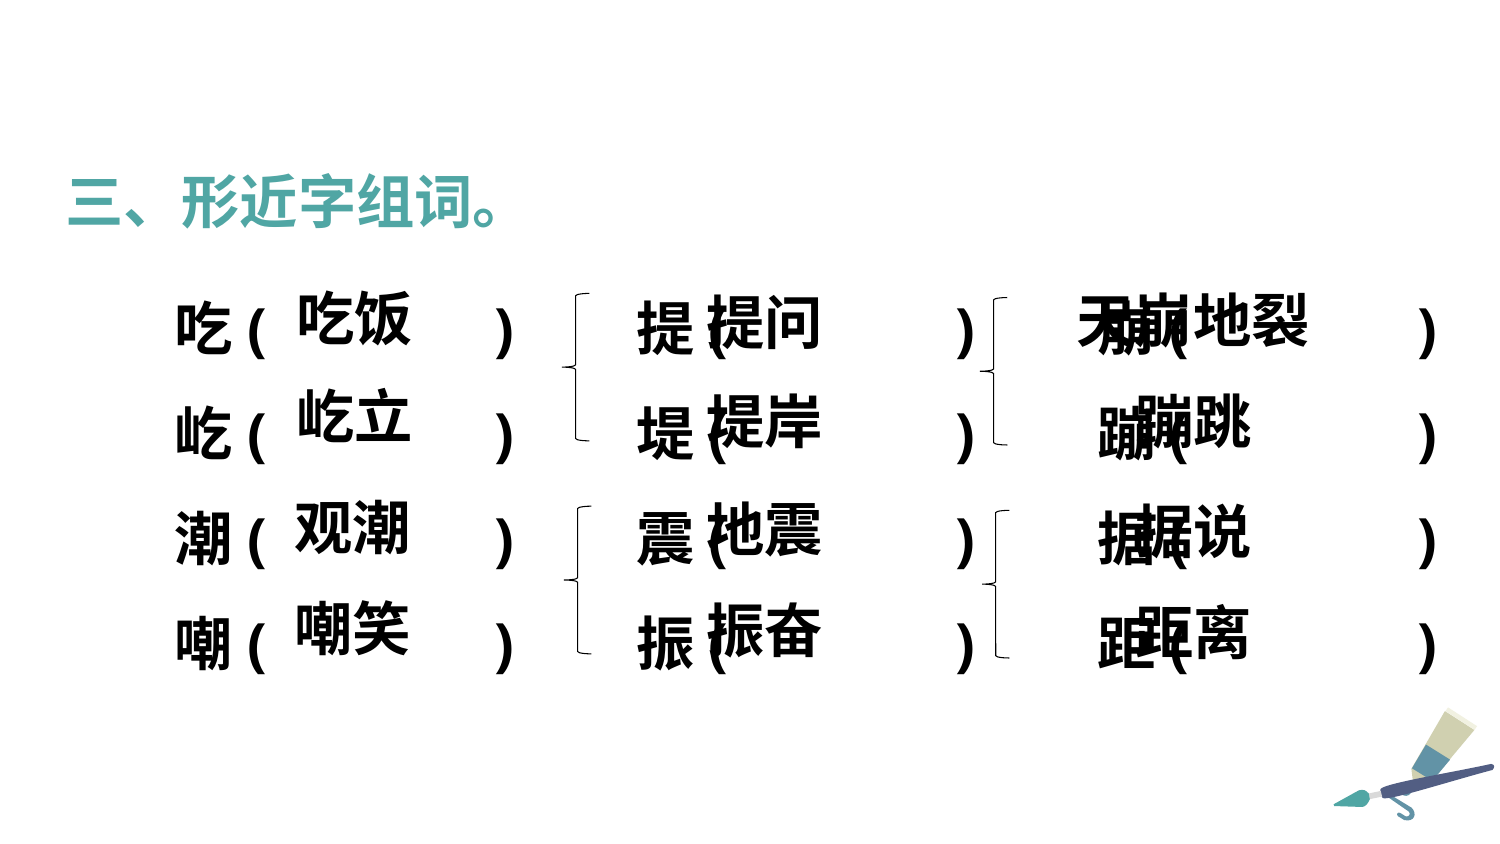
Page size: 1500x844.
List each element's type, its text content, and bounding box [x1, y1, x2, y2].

text_box 堤岸 [691, 377, 838, 463]
text_box 提问 [691, 278, 838, 364]
text_box 振奋 [691, 587, 838, 672]
text_box 天崩地裂 [1061, 276, 1325, 362]
text_box 地震 [691, 485, 838, 571]
text_box [561, 292, 590, 442]
text_box 观潮 [279, 483, 426, 569]
text_box 屹立 [281, 373, 428, 458]
text_box 距离 [1120, 589, 1267, 674]
text_box 三、形近字组词。 [50, 123, 657, 243]
text_box 吃( ) 提( ) 崩( ) 屹( ) 堤( ) 蹦( ) 潮( ) 震( ) 据( ) 嘲( ) 振( ) 距( ) [160, 249, 1500, 684]
text_box [979, 296, 1008, 446]
text_box 据说 [1120, 488, 1267, 573]
text_box 蹦跳 [1120, 377, 1267, 463]
text_box [563, 505, 592, 655]
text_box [1358, 708, 1481, 844]
text_box 吃饭 [281, 274, 428, 360]
text_box 嘲笑 [279, 585, 426, 670]
text_box [982, 509, 1010, 659]
